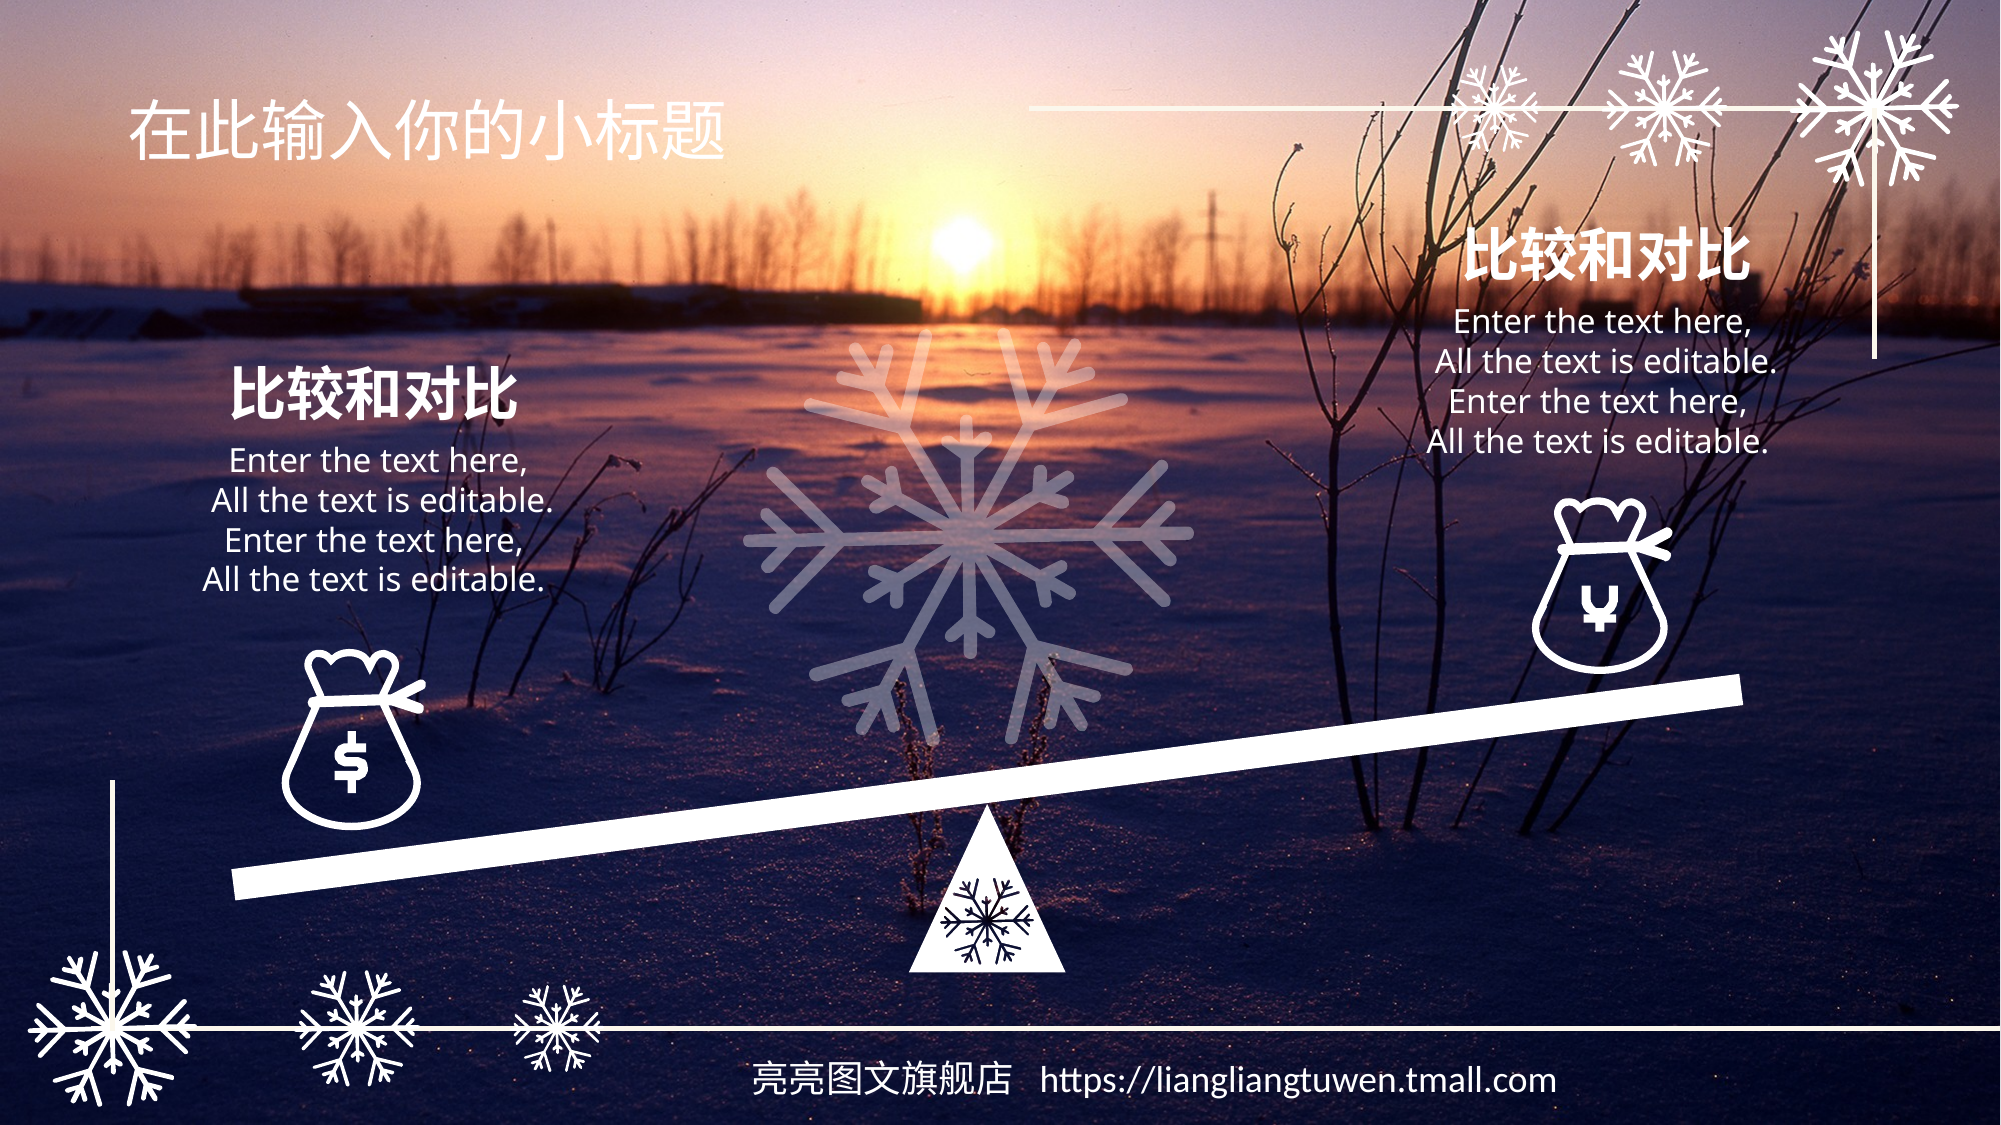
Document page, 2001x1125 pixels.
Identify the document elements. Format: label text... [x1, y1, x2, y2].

text_box [281, 648, 426, 831]
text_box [1028, 26, 1958, 360]
text_box [921, 804, 1054, 946]
picture [0, 0, 2001, 1125]
text_box [231, 673, 1744, 901]
text_box Enter the text here, All the text is editable. Enter the text here, All the text is editable. [173, 431, 585, 606]
text_box Enter the text here, All the text is editable. Enter the text here, All the text is editable. [1397, 368, 1809, 468]
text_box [29, 946, 2000, 1111]
text_box [1531, 497, 1673, 674]
text_box 比较和对比 [213, 349, 557, 431]
text_box [743, 327, 1194, 747]
text_box 在此输入你的小标题 [112, 81, 1023, 177]
